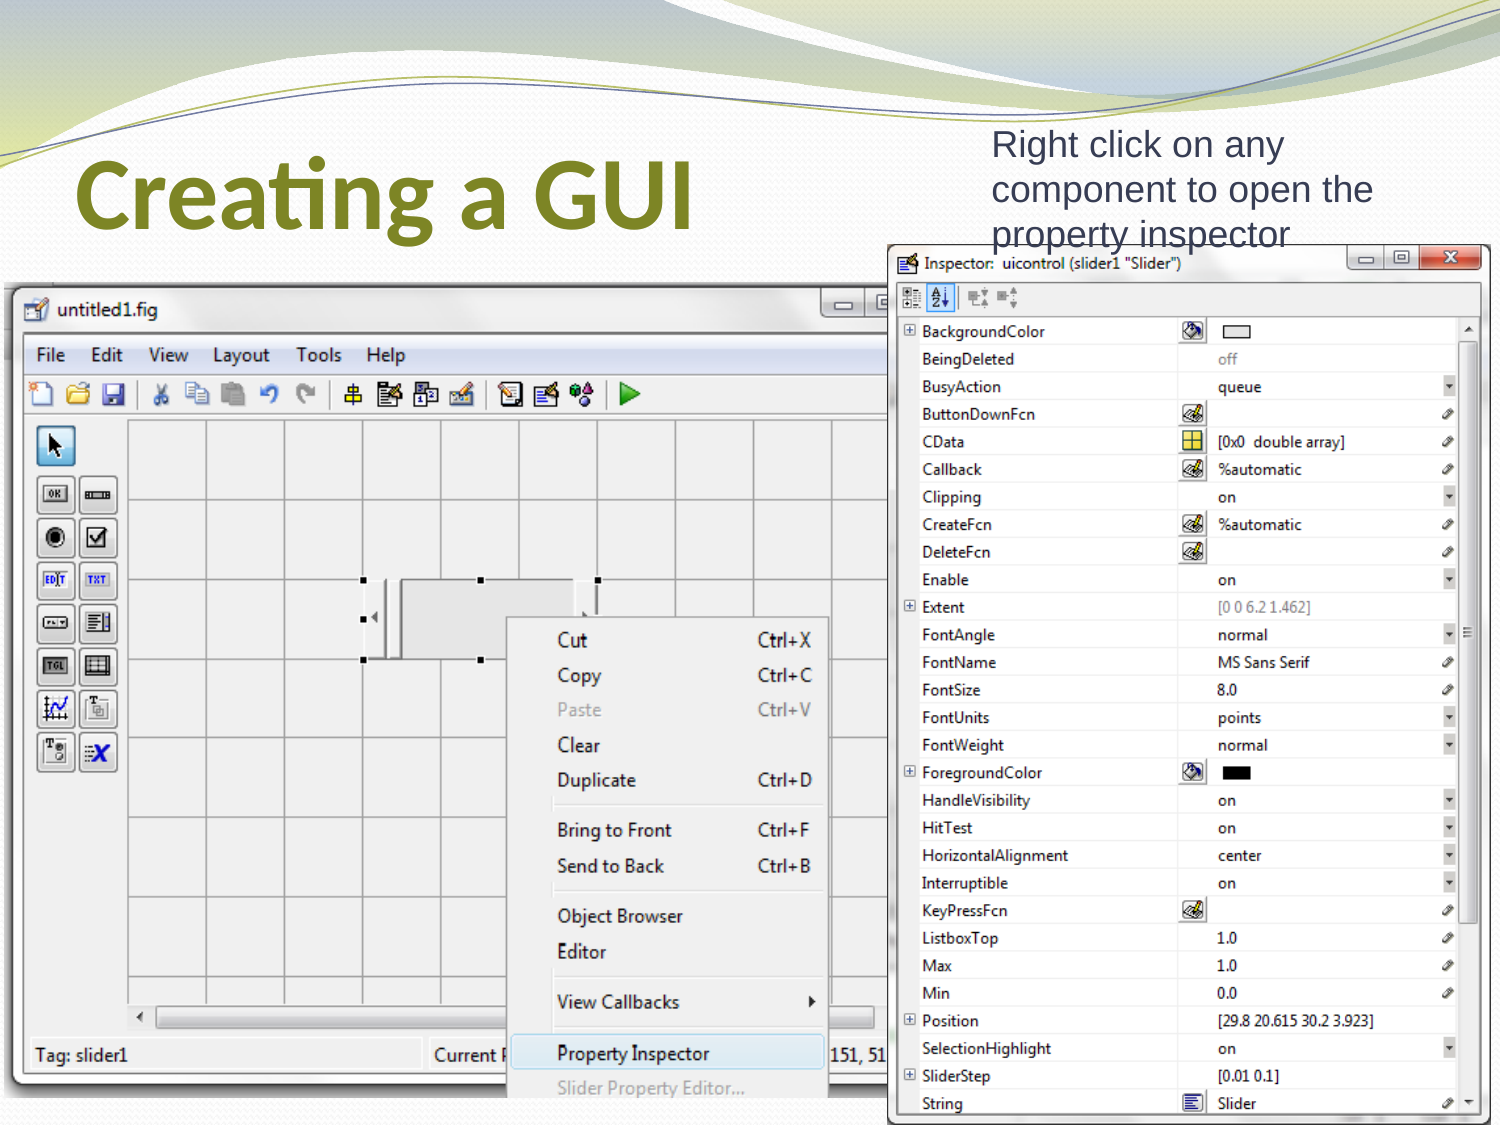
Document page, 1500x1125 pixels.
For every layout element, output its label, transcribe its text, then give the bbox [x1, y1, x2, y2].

picture [887, 244, 1492, 1125]
picture [4, 281, 882, 1098]
title Creating a GUI [75, 62, 738, 250]
list Right click on any component to open the property inspector [976, 112, 1402, 243]
